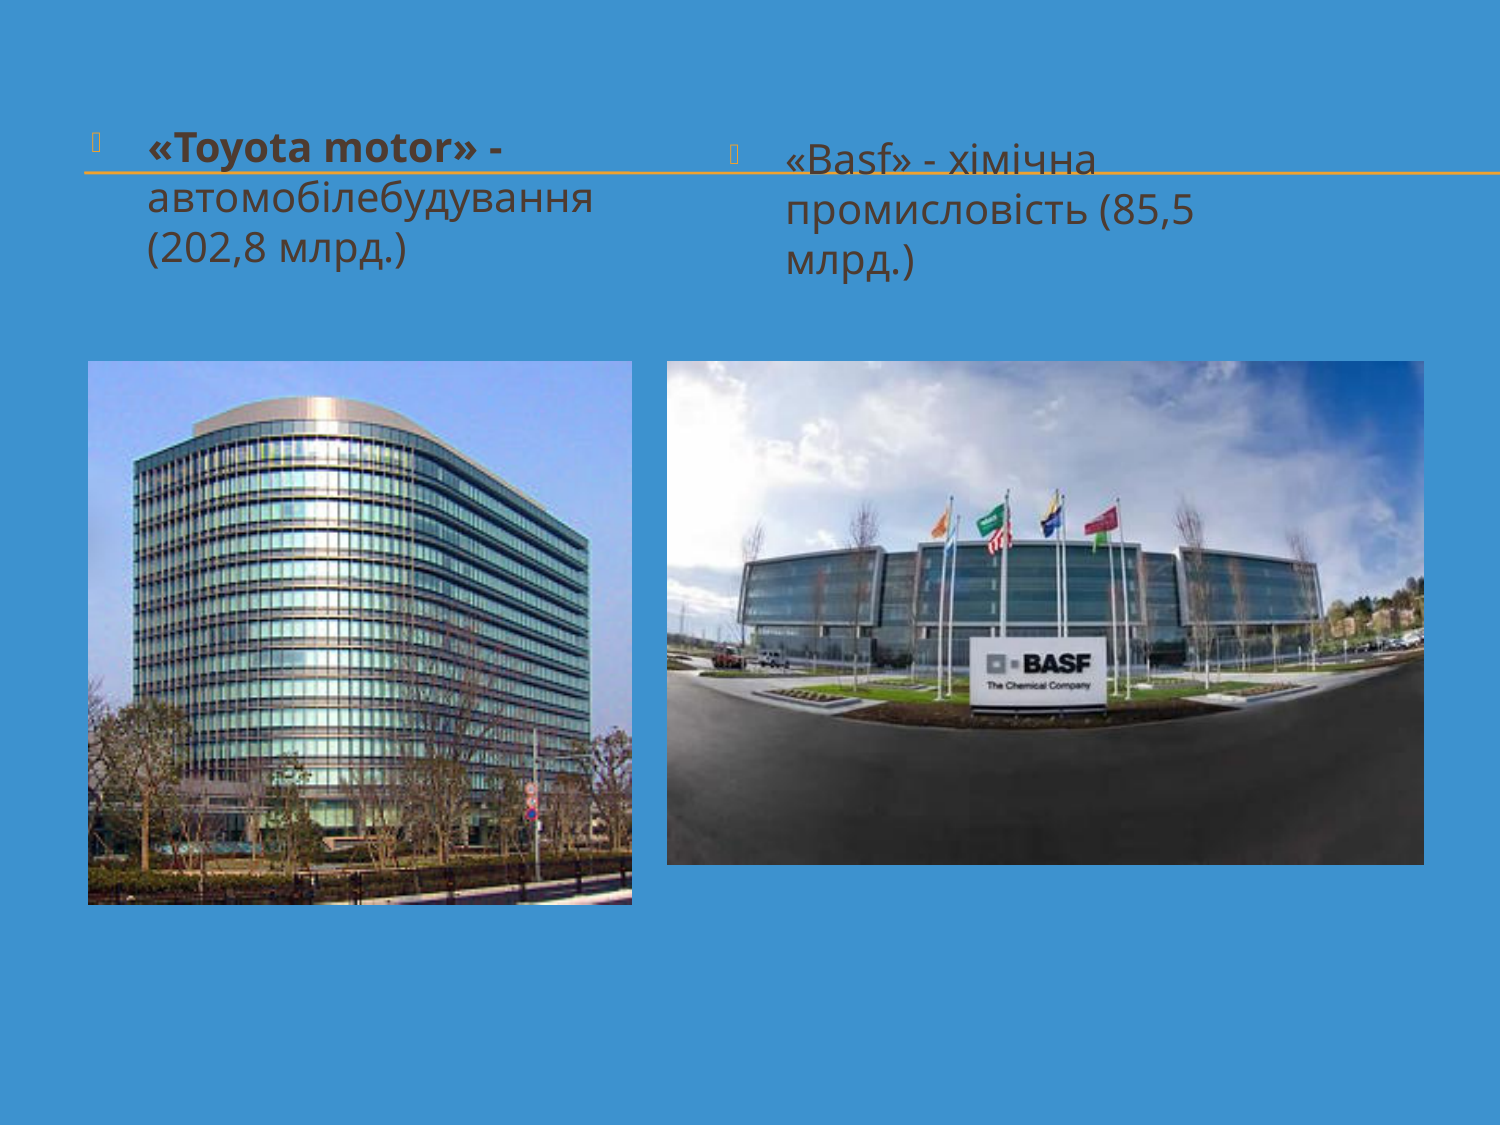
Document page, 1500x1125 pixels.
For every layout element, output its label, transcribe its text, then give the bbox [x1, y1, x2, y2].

picture [666, 361, 1424, 865]
list «Basf» - хімічна промисловість (85,5 млрд.) [714, 125, 1315, 327]
picture [88, 361, 633, 906]
list «Toyota motor» - автомобілебудування (202,8 млрд.) [76, 113, 677, 315]
